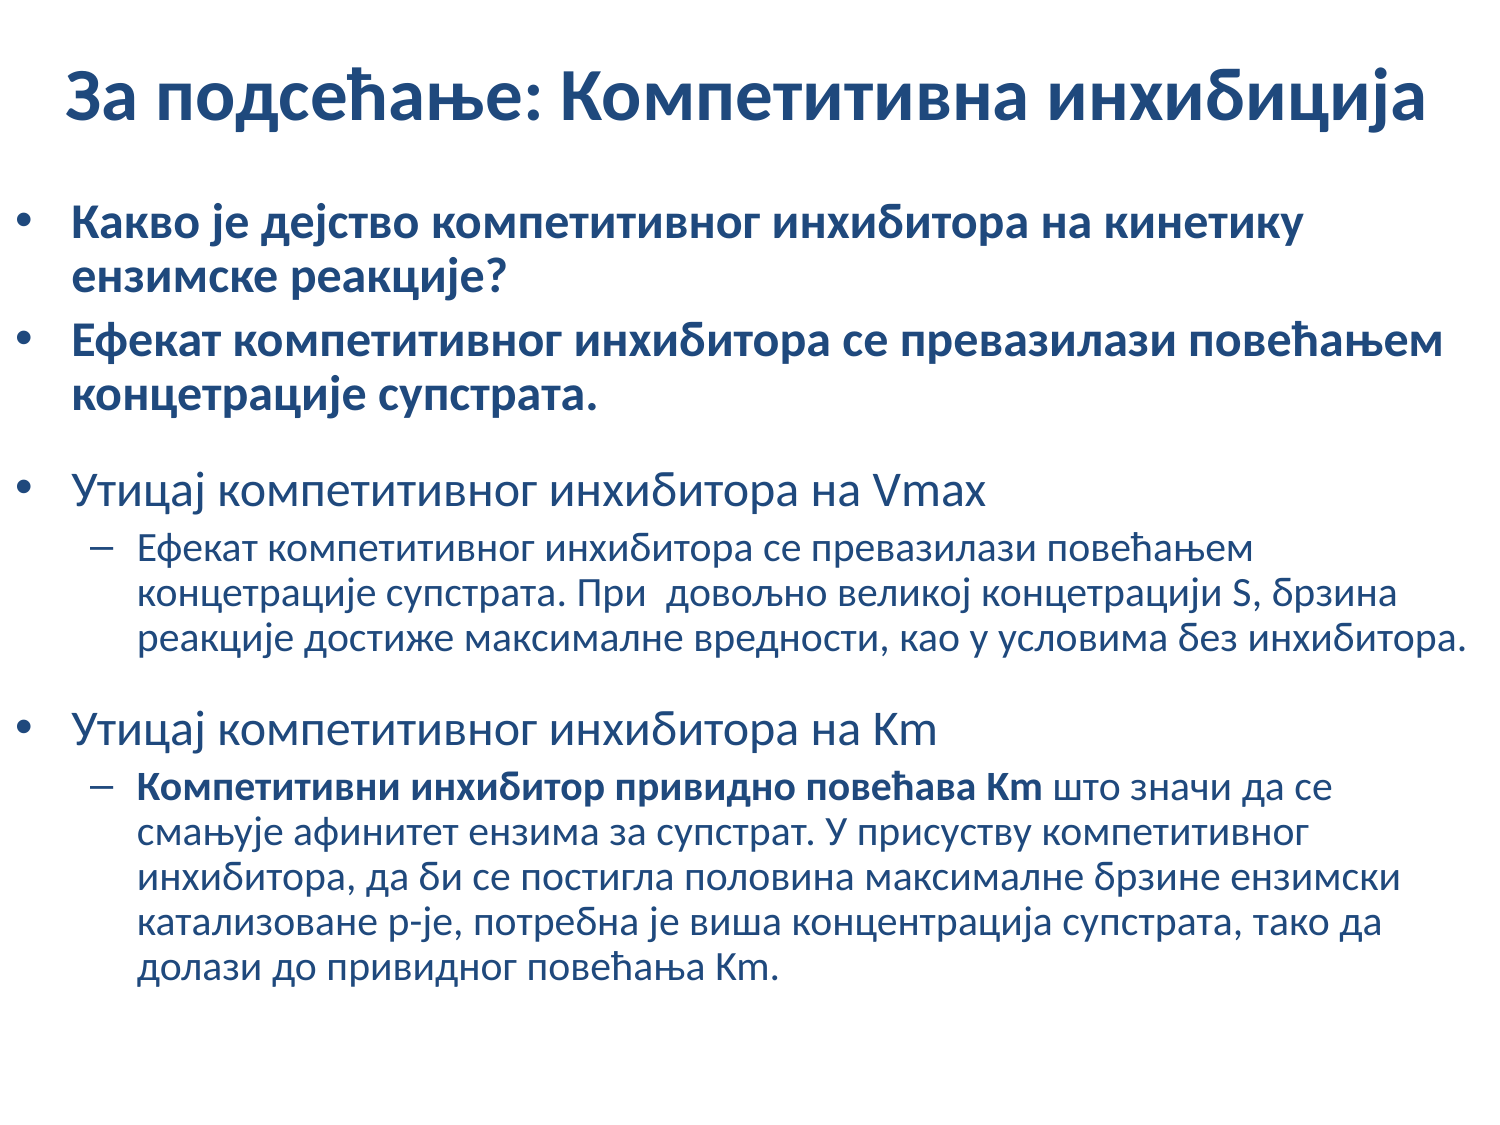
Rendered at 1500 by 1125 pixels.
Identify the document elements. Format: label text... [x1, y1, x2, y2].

text_box За подсећање: Компетитивна инхибиција [0, 5, 1498, 175]
text_box Какво је дејство компетитивног инхибитора на кинетику ензимске реакције? Ефекат компетитивног инхибитора се превазилази повећањем концетрације супстрата. Утицај компетитивног инхибитора на Vmax Ефекат компетитивног инхибитора се превазилази повећањем концетрације супстрата. При довољно великој концетрацији S, брзина реакције достиже максималне вредности, као у условима без инхибитора. Утицај компетитивног инхибитора на Km Компетитивни инхибитор привидно повећава Km што значи да се смањује афинитет ензима за супстрат. У присуству компетитивног инхибитора, да би се постигла половина максималне брзине ензимски катализоване р-је, потребна је виша концентрација супстрата, тако да долази до привидног повећања Km. [0, 187, 1500, 1125]
